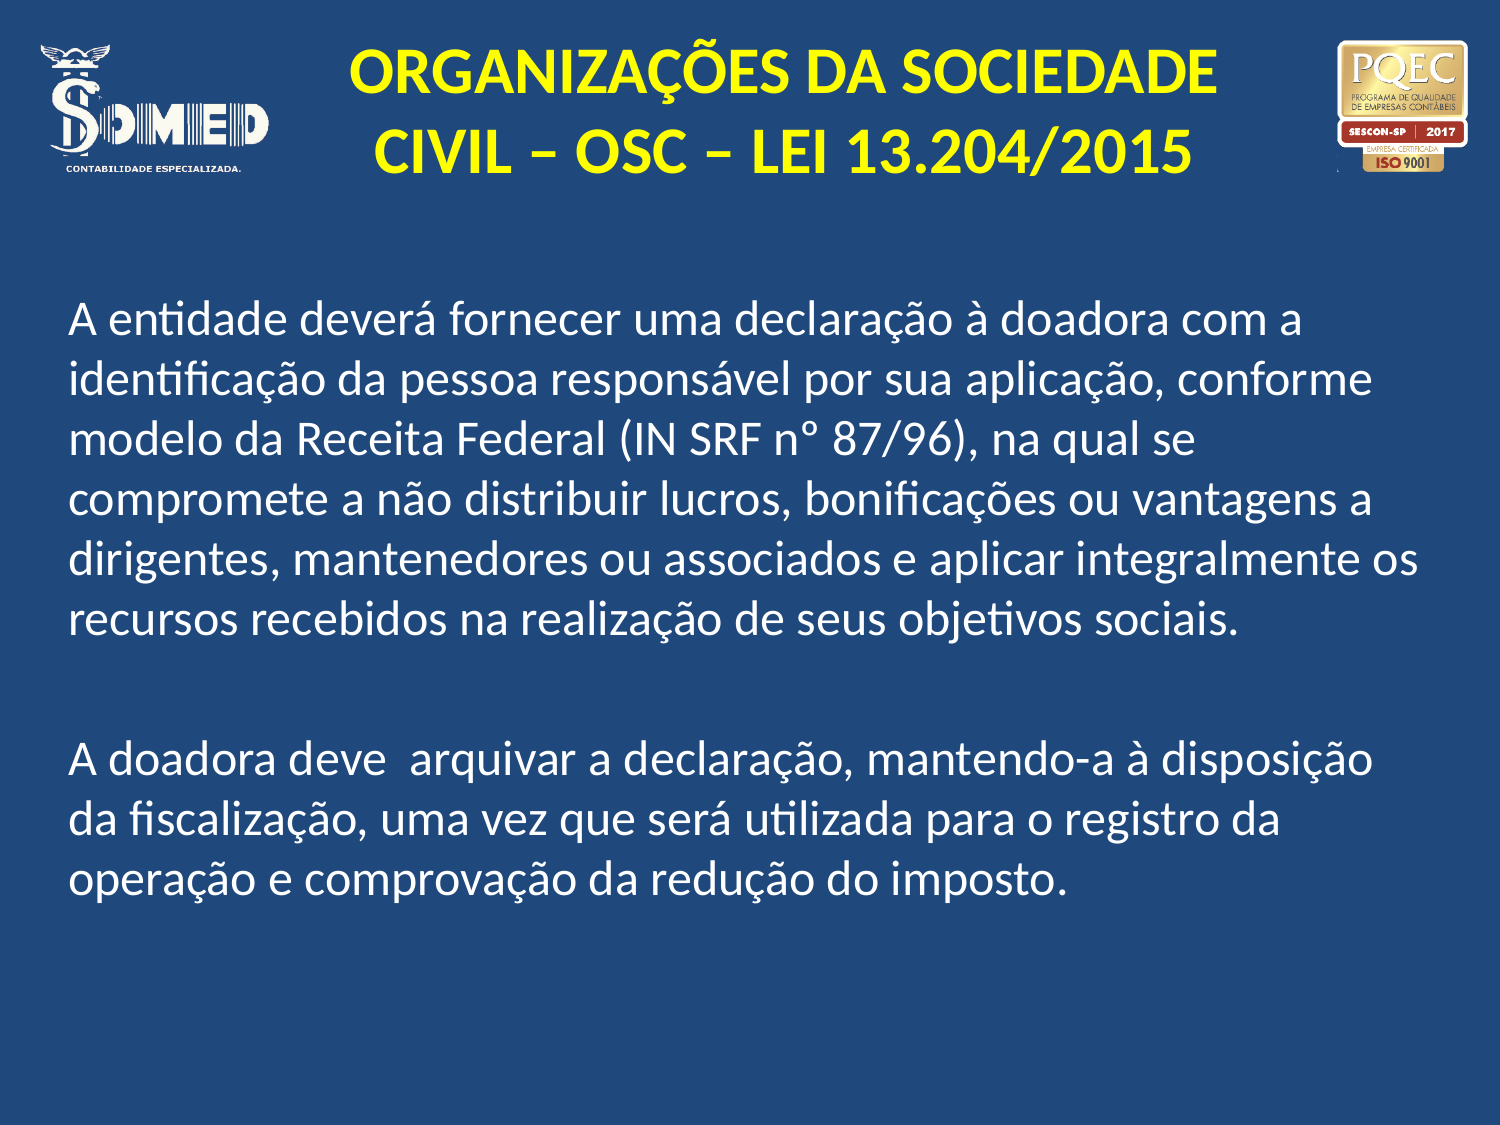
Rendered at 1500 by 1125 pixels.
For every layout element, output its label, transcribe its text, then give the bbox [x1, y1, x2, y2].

picture [32, 39, 281, 196]
title ORGANIZAÇÕES DA SOCIEDADE CIVIL – OSC – LEI 13.204/2015 [117, 53, 1468, 241]
list A entidade deverá fornecer uma declaração à doadora com a identificação da pessoa responsável por sua aplicação, conforme modelo da Receita Federal (IN SRF nº 87/96), na qual se compromete a não distribuir lucros, bonificações ou vantagens a dirigentes, mantenedores ou associados e aplicar integralmente os recursos recebidos na realização de seus objetivos sociais. A doadora deve arquivar a declaração, mantendo-a à disposição da fiscalização, uma vez que será utilizada para o registro da operação e comprovação da redução do imposto. [53, 208, 1451, 1094]
picture [1336, 40, 1468, 172]
